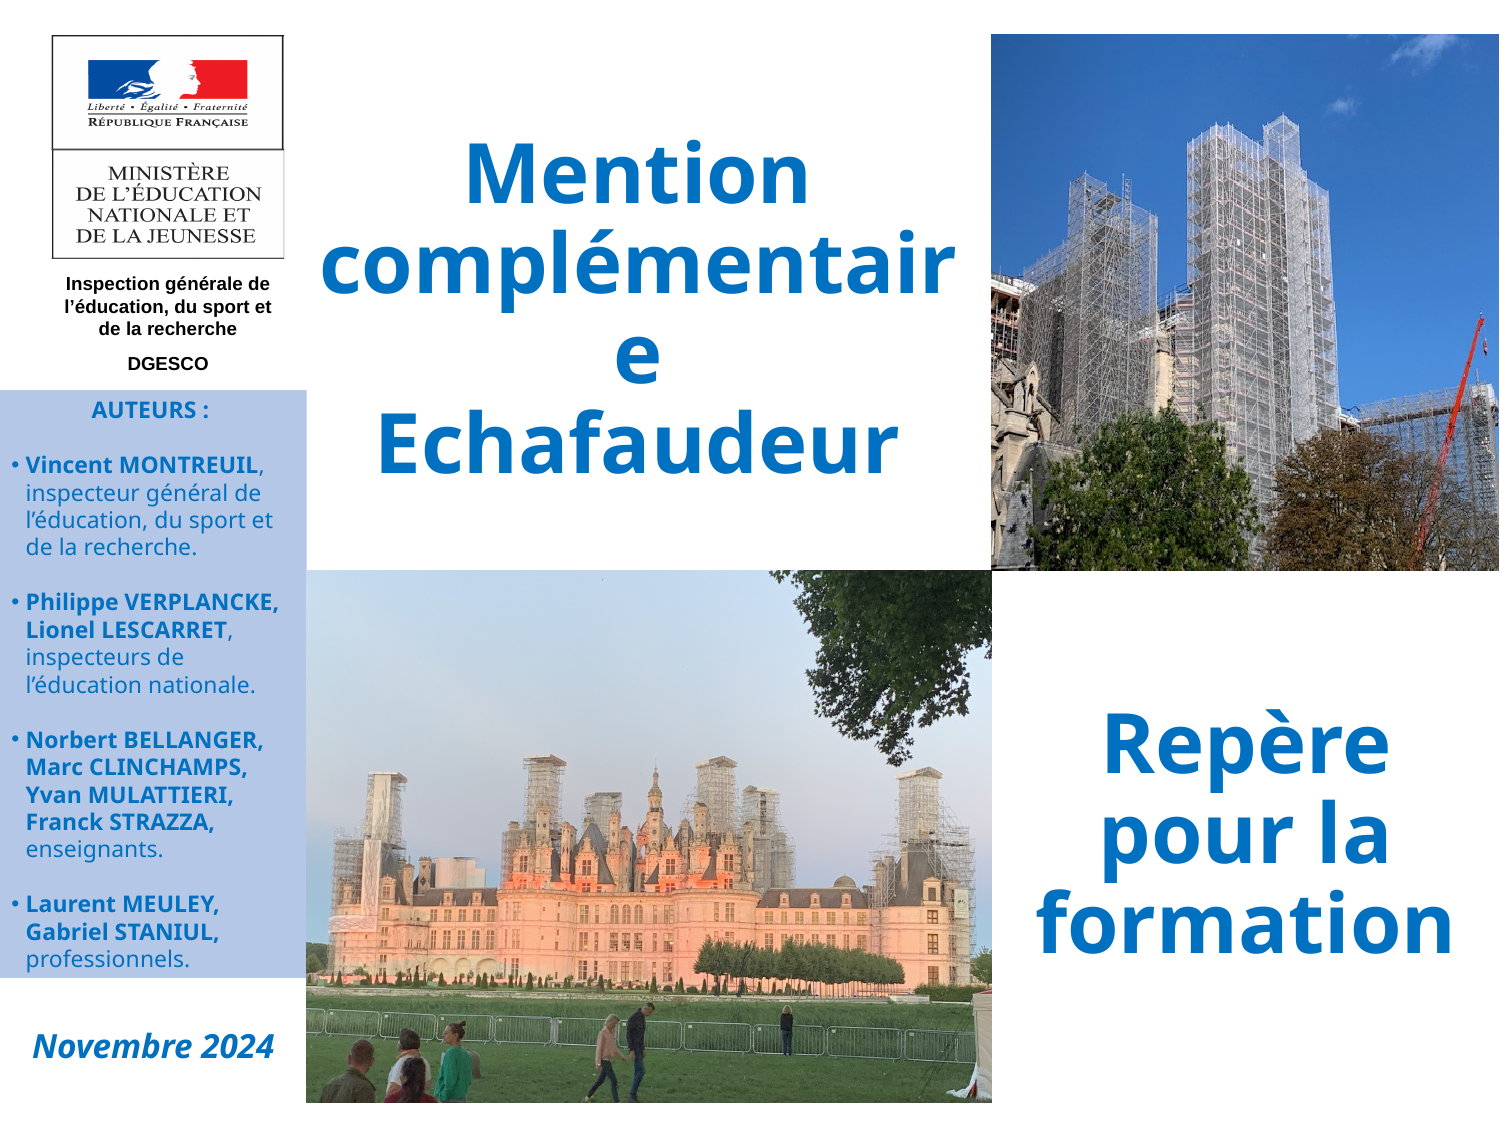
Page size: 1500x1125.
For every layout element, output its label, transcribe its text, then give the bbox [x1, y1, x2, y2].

picture [306, 34, 1499, 1103]
title Mention complémentaire Echafaudeur [285, 34, 991, 570]
text_box Inspection générale de l’éducation, du sport et de la recherche DGESCO [50, 266, 286, 381]
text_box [51, 34, 285, 259]
text_box Novembre 2024 [0, 993, 306, 1103]
subtitle Repère pour la formation [992, 570, 1500, 1103]
text_box AUTEURS : Vincent MONTREUIL, inspecteur général de l’éducation, du sport et de la recherche. Philippe VERPLANCKE, Lionel LESCARRET, inspecteurs de l’éducation nationale. Norbert BELLANGER, Marc CLINCHAMPS, Yvan MULATTIERI, Franck STRAZZA, enseignants. Laurent MEULEY, Gabriel STANIUL, professionnels. [0, 390, 307, 978]
